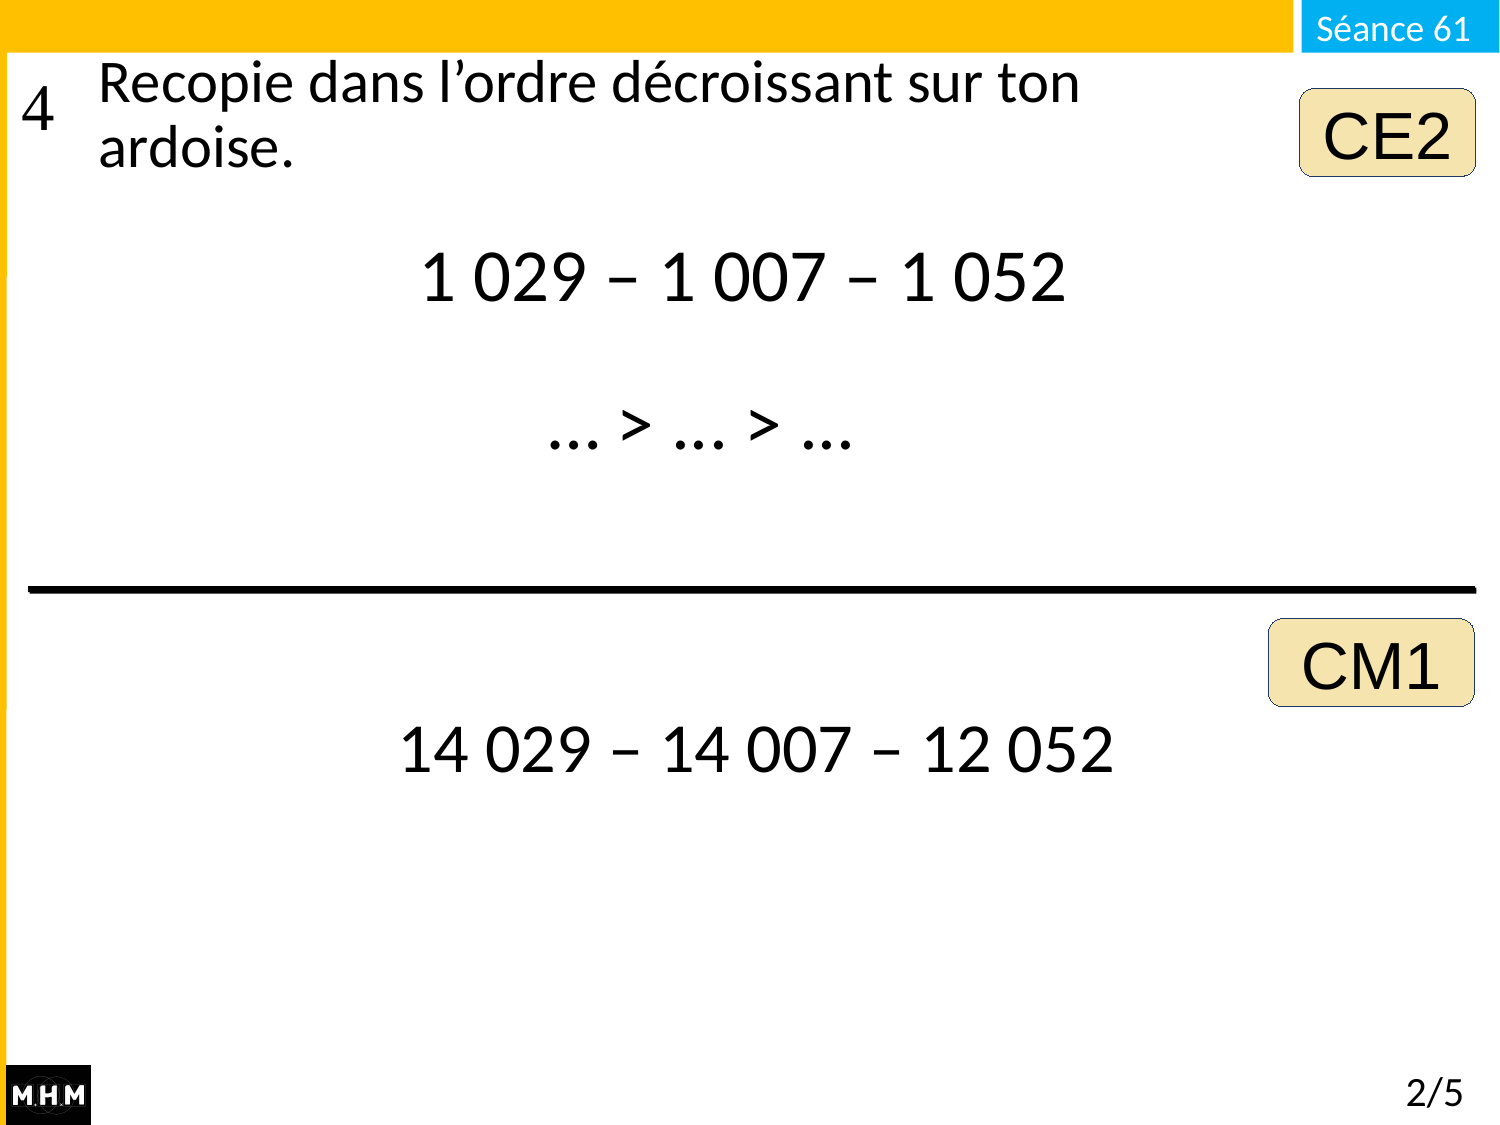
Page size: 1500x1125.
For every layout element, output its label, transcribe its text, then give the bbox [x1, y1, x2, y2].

text_box 14 029 – 14 007 – 12 052 [383, 669, 1161, 830]
text_box Recopie dans l’ordre décroissant sur ton ardoise. [84, 42, 1288, 189]
text_box 2/5 [1371, 1063, 1498, 1123]
text_box 1 029 – 1 007 – 1 052 [404, 217, 1152, 338]
text_box … > ... > ... [533, 349, 1015, 501]
text_box CM1 [1268, 618, 1475, 707]
picture [6, 1065, 91, 1125]
text_box CE2 [1299, 88, 1476, 177]
